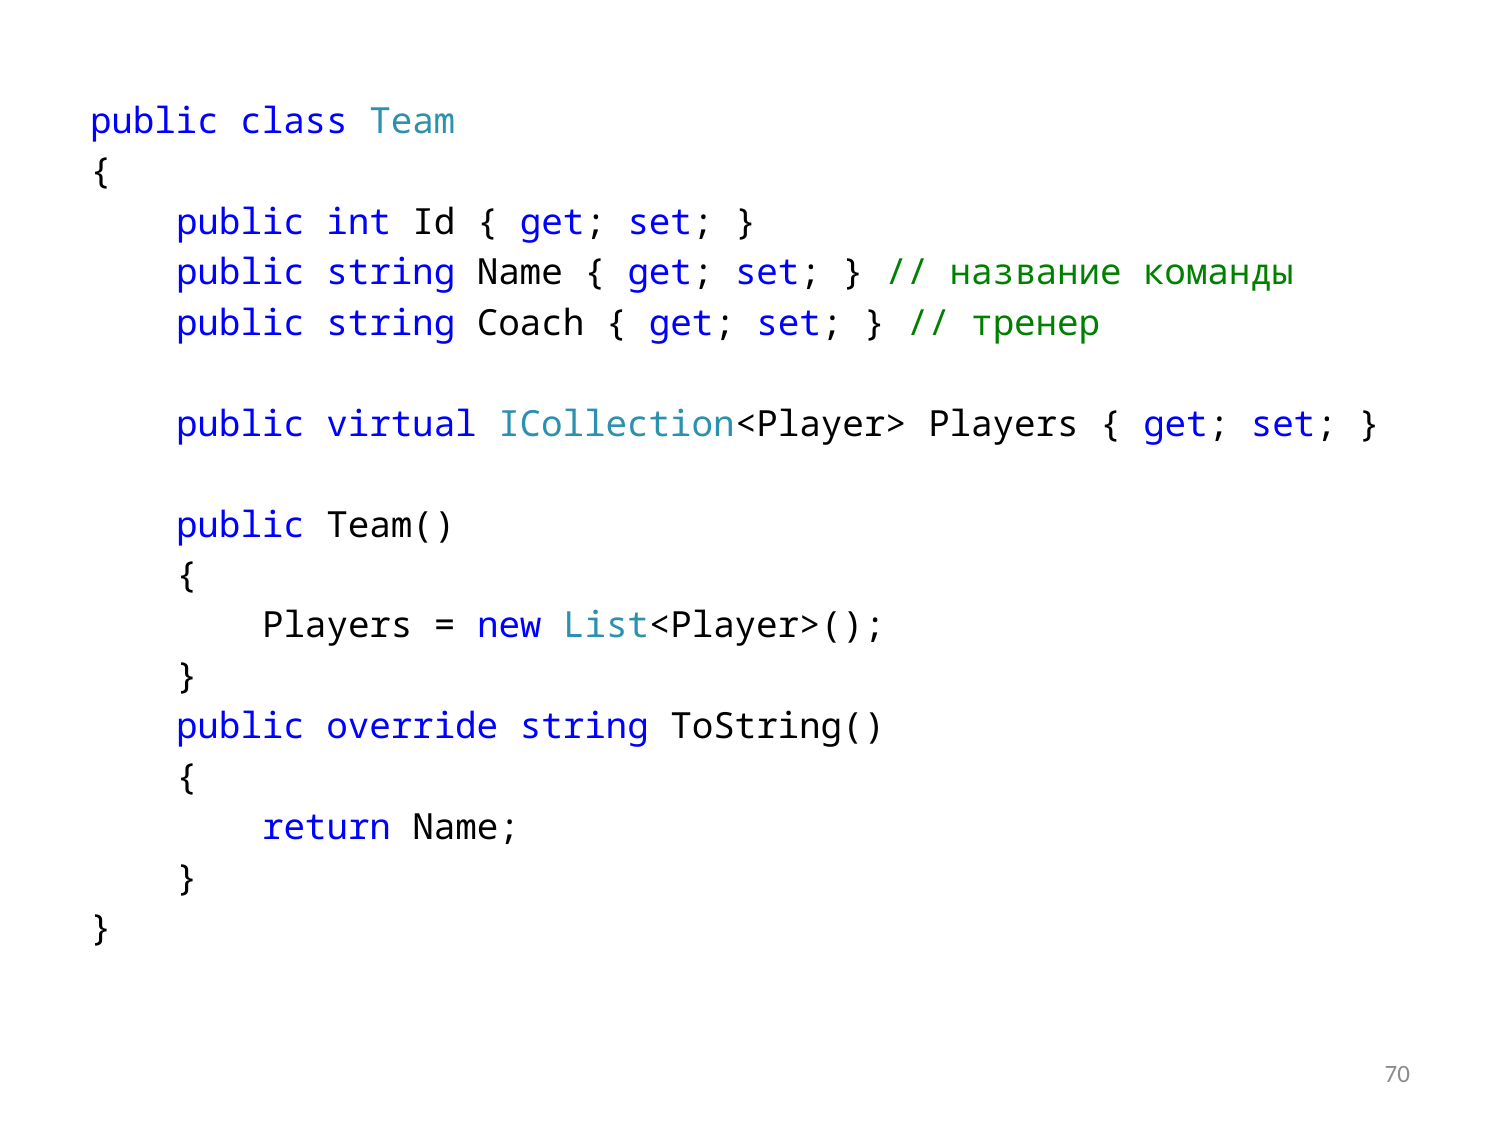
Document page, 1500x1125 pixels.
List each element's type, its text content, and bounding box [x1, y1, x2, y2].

list public class Team { public int Id { get; set; } public string Name { get; set; } // название команды public string Coach { get; set; } // тренер public virtual ICollection<Player> Players { get; set; } public Team() { Players = new List<Player>(); } public override string ToString() { return Name; } } [75, 90, 1425, 1005]
slide_number 70 [1074, 1042, 1425, 1103]
